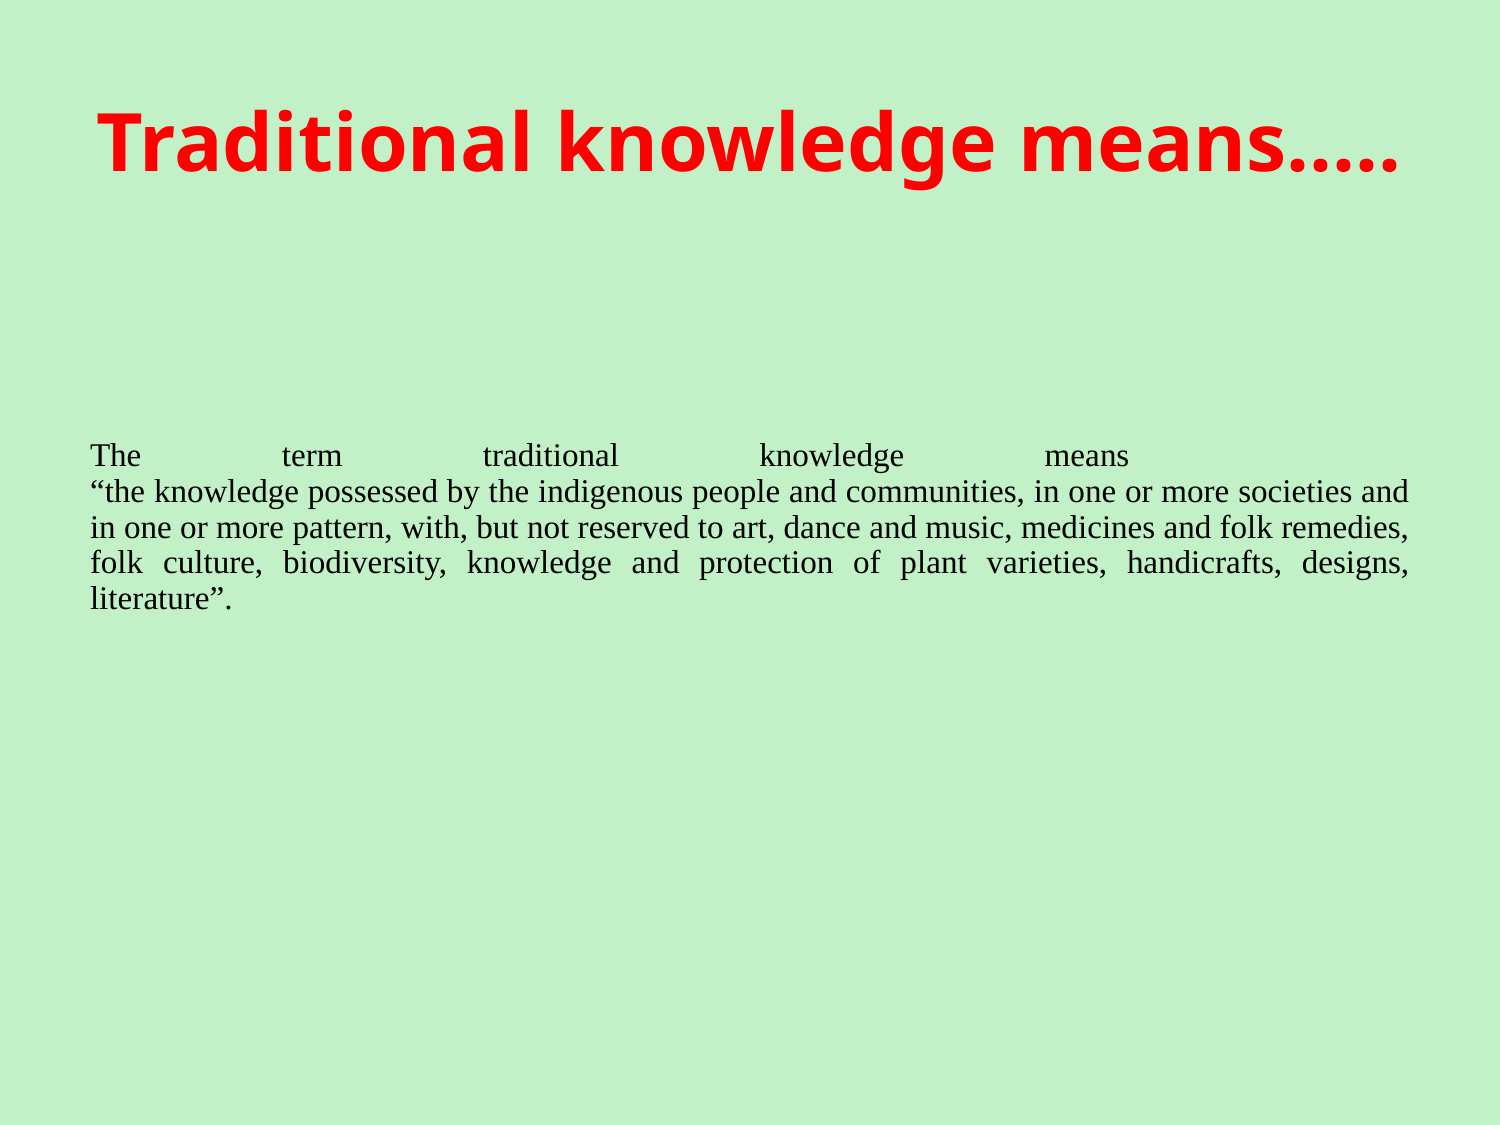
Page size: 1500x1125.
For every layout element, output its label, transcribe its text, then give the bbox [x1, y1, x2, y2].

text_box Traditional knowledge means..... [74, 45, 1425, 233]
title The term traditional knowledge means “the knowledge possessed by the indigenous people and communities, in one or more societies and in one or more pattern, with, but not reserved to art, dance and music, medicines and folk remedies, folk culture, biodiversity, knowledge and protection of plant varieties, handicrafts, designs, literature”. [75, 429, 1425, 625]
